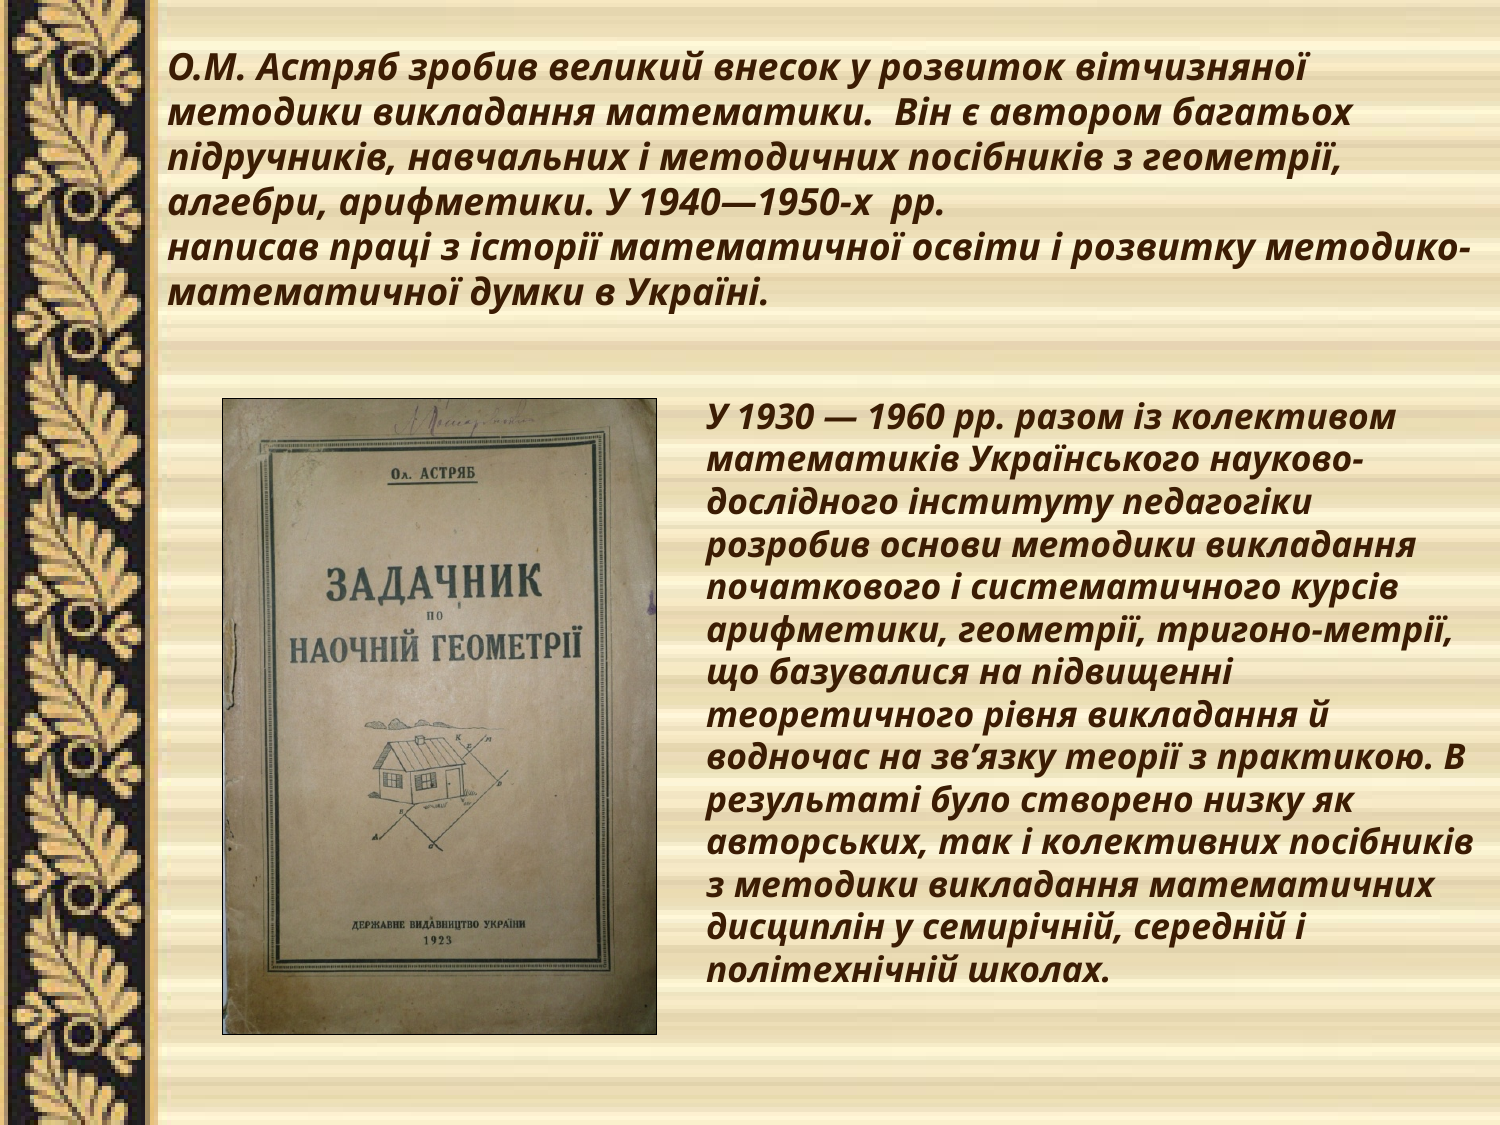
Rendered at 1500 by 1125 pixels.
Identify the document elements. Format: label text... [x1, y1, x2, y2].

picture [0, 0, 1500, 1125]
text_box У 1930 — 1960 рр. разом із колективом математиків Українського науково- дослідного інституту педагогіки розробив основи методики викладання початкового і систематичного курсів арифметики, геометрії, тригоно-метрії, що базувалися на підвищенні теоретичного рівня викладання й водночас на зв’язку теорії з практикою. В результаті було створено низку як авторських, так і колективних посібників з методики викладання математичних дисциплін у семирічній, середній і політехнічній школах. [691, 386, 1500, 997]
text_box О.М. Астряб зробив великий внесок у розвиток вітчизняної методики викладання математики. Він є автором багатьох підручників, навчальних і методичних посібників з геометрії, алгебри, арифметики. У 1940—1950-х рр. написав праці з історії математичної освіти і розвитку методико-математичної думки в Україні. [152, 35, 1500, 320]
